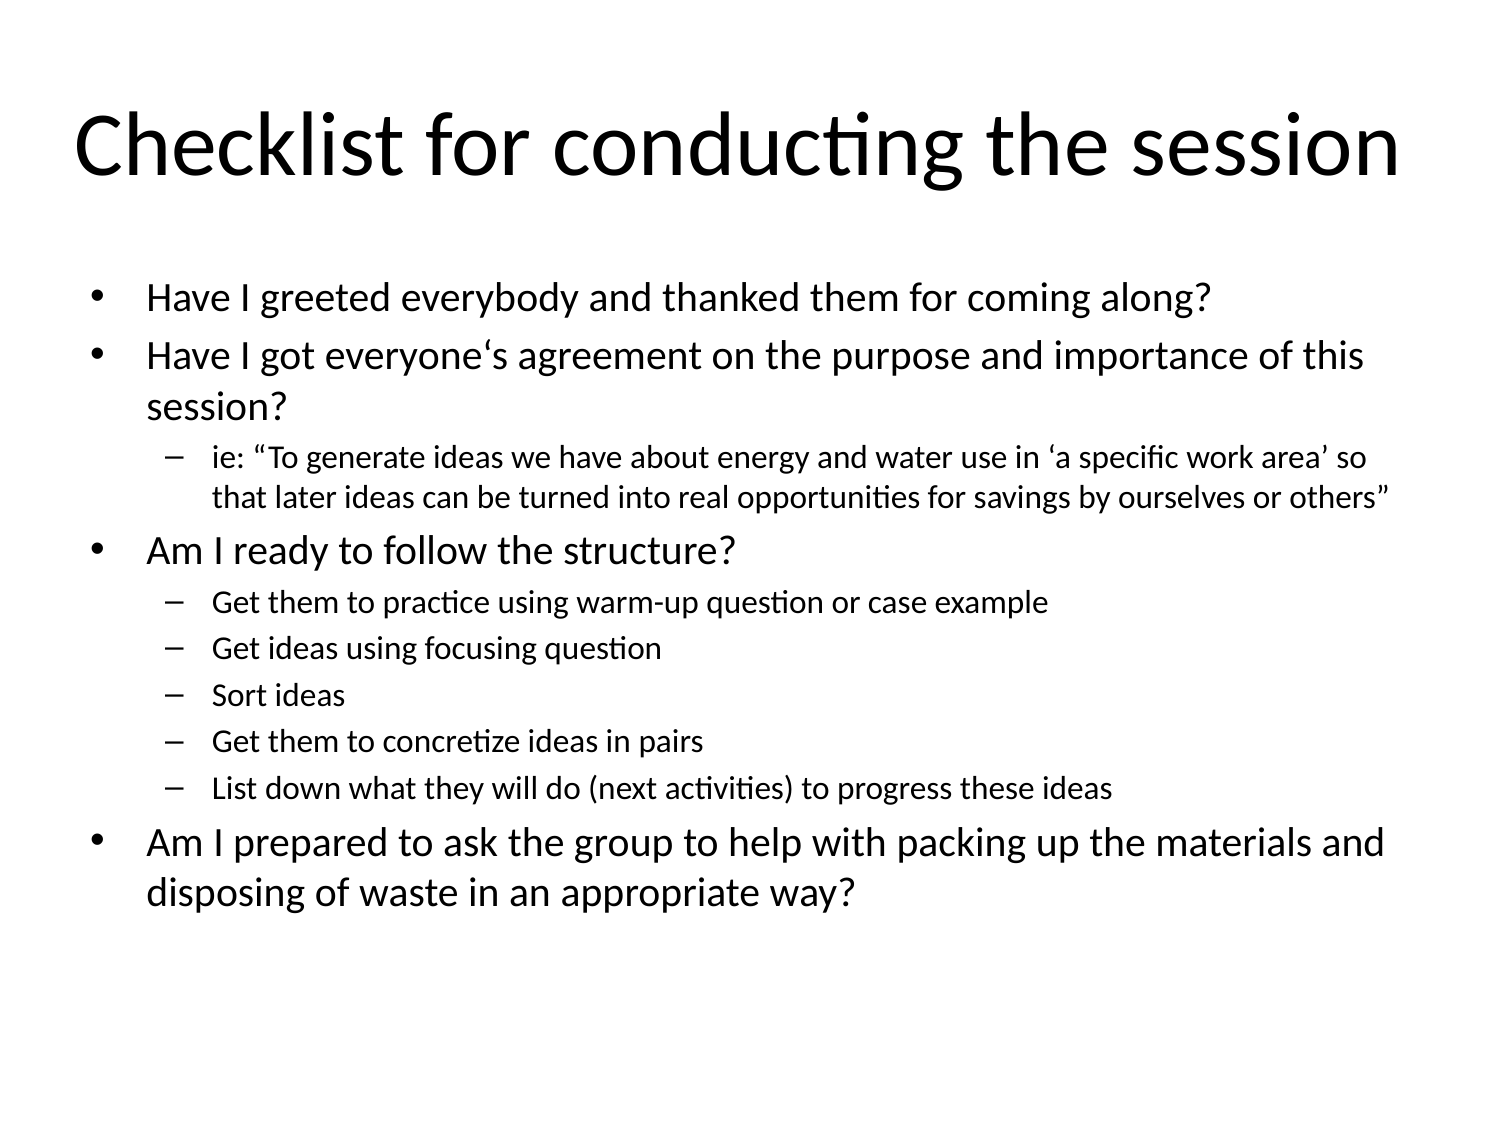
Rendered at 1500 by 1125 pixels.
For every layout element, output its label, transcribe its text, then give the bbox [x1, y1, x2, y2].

list Have I greeted everybody and thanked them for coming along? Have I got everyone‘s agreement on the purpose and importance of this session? ie: “To generate ideas we have about energy and water use in ‘a specific work area’ so that later ideas can be turned into real opportunities for savings by ourselves or others” Am I ready to follow the structure? Get them to practice using warm-up question or case example Get ideas using focusing question Sort ideas Get them to concretize ideas in pairs List down what they will do (next activities) to progress these ideas Am I prepared to ask the group to help with packing up the materials and disposing of waste in an appropriate way? [75, 262, 1425, 1005]
title Checklist for conducting the session [53, 45, 1425, 233]
